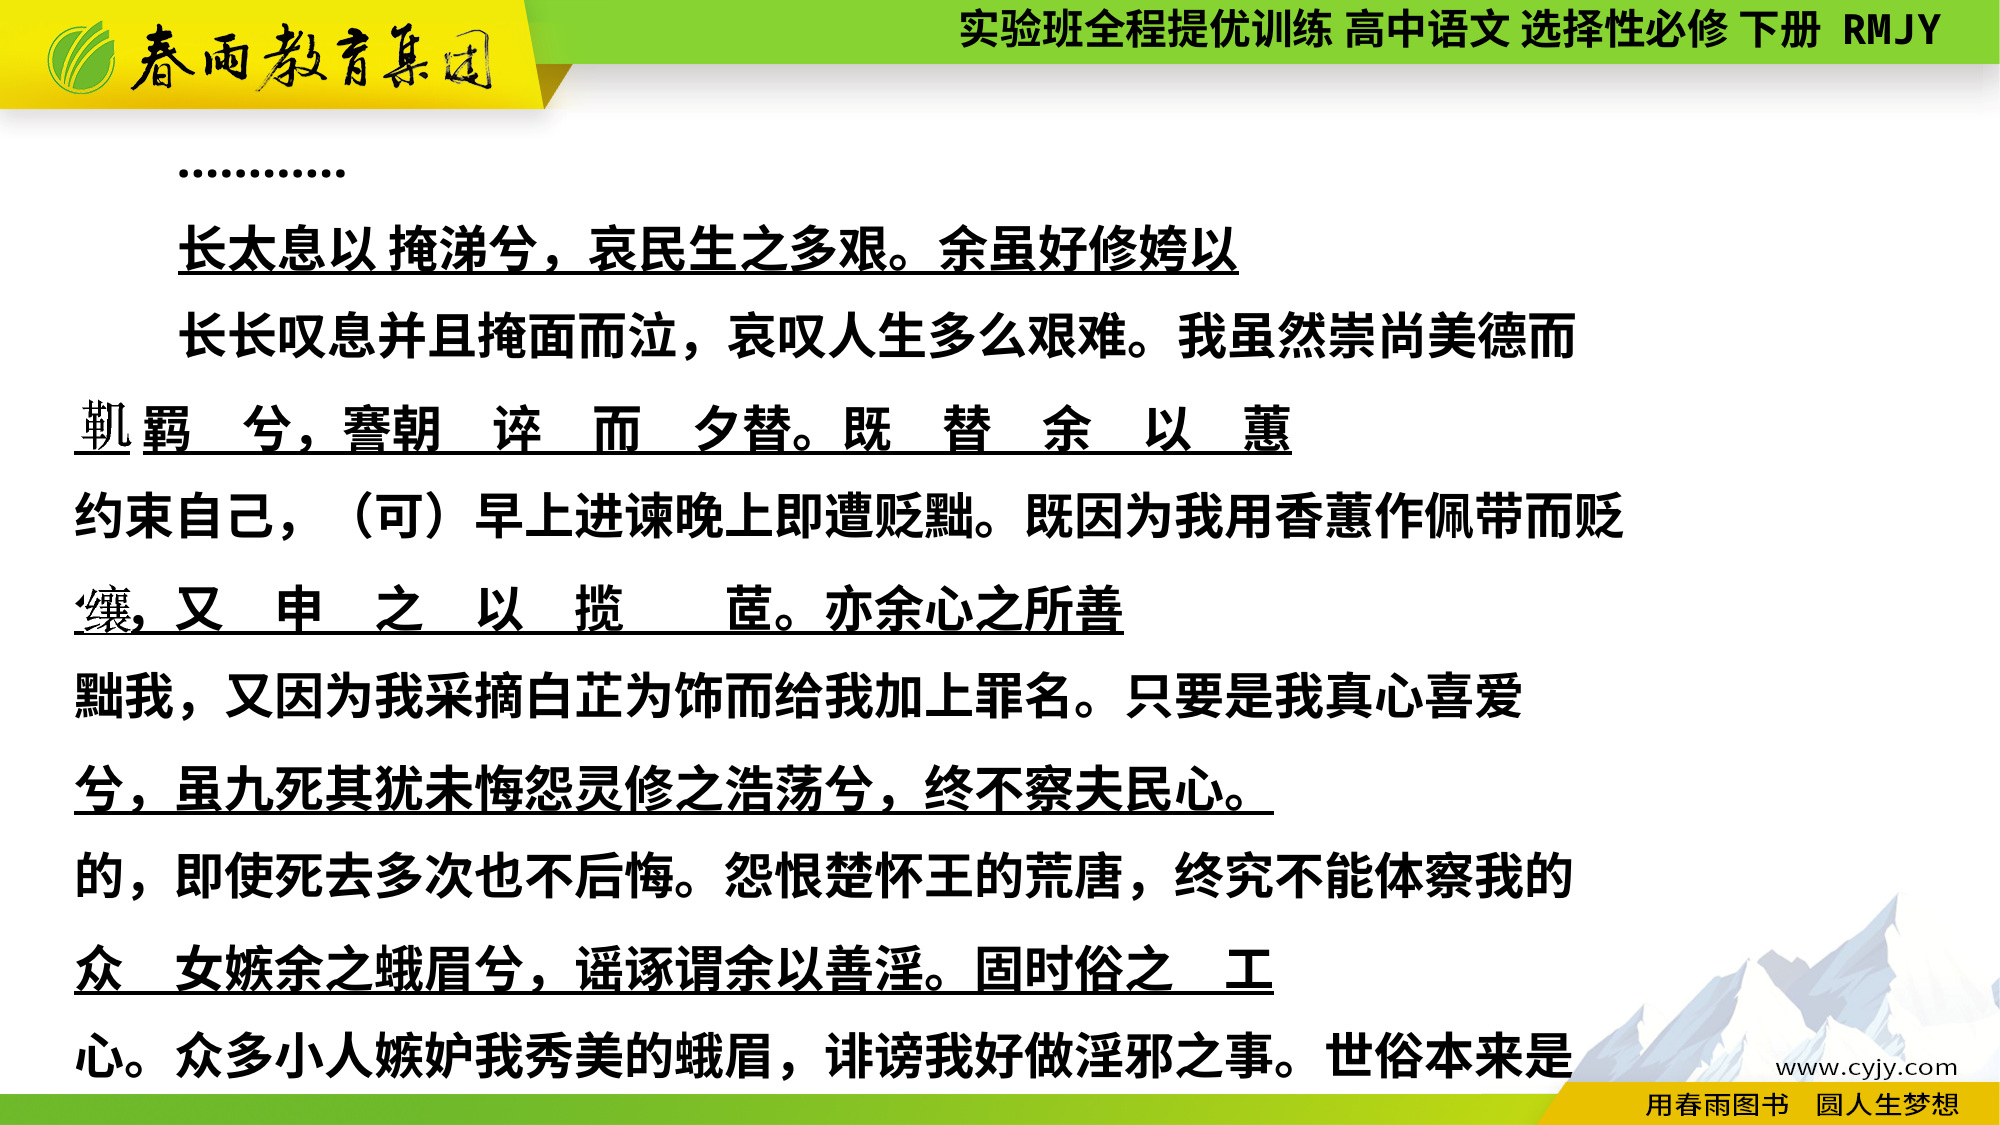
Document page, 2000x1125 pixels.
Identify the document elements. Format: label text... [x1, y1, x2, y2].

picture [0, 0, 2000, 1125]
text_box 长长叹息并且掩面而泣，哀叹人生多么艰难。我虽然崇尚美德而 约束自己，（可）早上进谏晚上即遭贬黜。既因为我用香蕙作佩带而贬 黜我，又因为我采摘白芷为饰而给我加上罪名。只要是我真心喜爱 的，即使死去多次也不后悔。怨恨楚怀王的荒唐，终究不能体察我的 心。众多小人嫉妒我秀美的蛾眉，诽谤我好做淫邪之事。世俗本来是 [59, 267, 1944, 1093]
